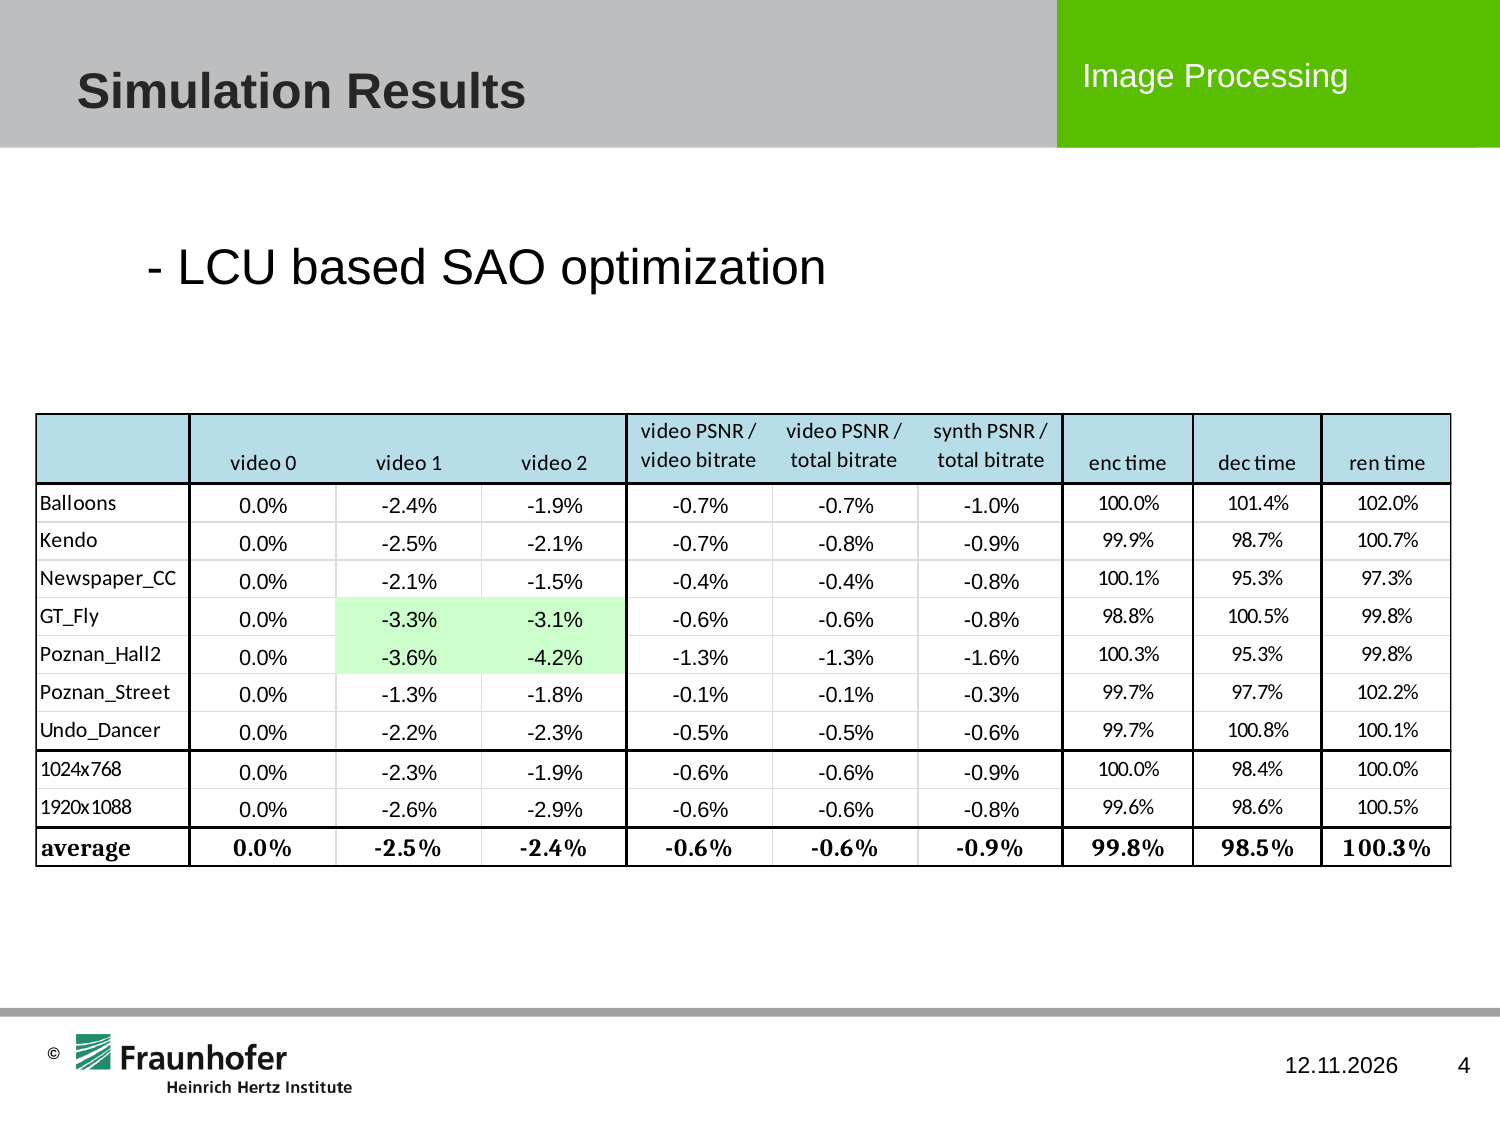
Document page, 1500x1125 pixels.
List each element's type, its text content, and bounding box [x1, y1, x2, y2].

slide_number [1019, 1034, 1394, 1094]
slide_number 4 [1394, 1034, 1471, 1094]
picture [76, 1034, 352, 1093]
title Simulation Results [76, 59, 1022, 119]
picture [35, 413, 1453, 869]
text_box - LCU based SAO optimization [131, 226, 843, 302]
